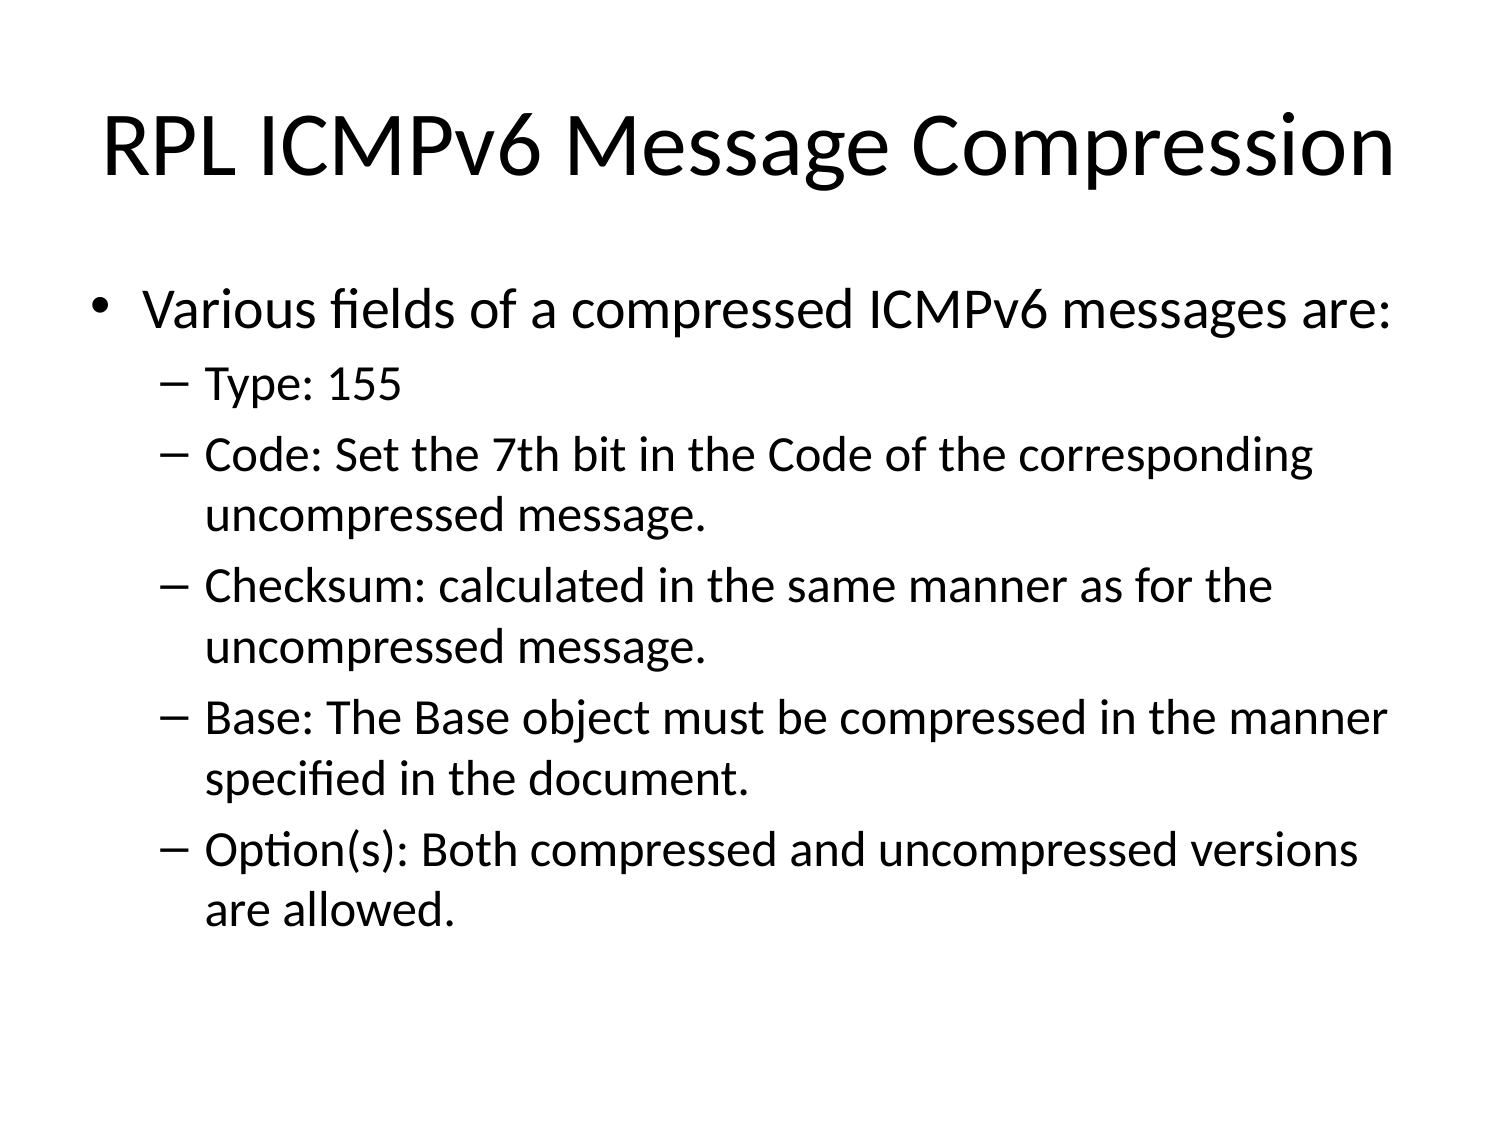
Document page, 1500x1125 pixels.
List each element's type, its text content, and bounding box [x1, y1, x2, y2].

list Various fields of a compressed ICMPv6 messages are: Type: 155 Code: Set the 7th bit in the Code of the corresponding uncompressed message. Checksum: calculated in the same manner as for the uncompressed message. Base: The Base object must be compressed in the manner specified in the document. Option(s): Both compressed and uncompressed versions are allowed. [75, 262, 1425, 1005]
title RPL ICMPv6 Message Compression [75, 45, 1425, 233]
